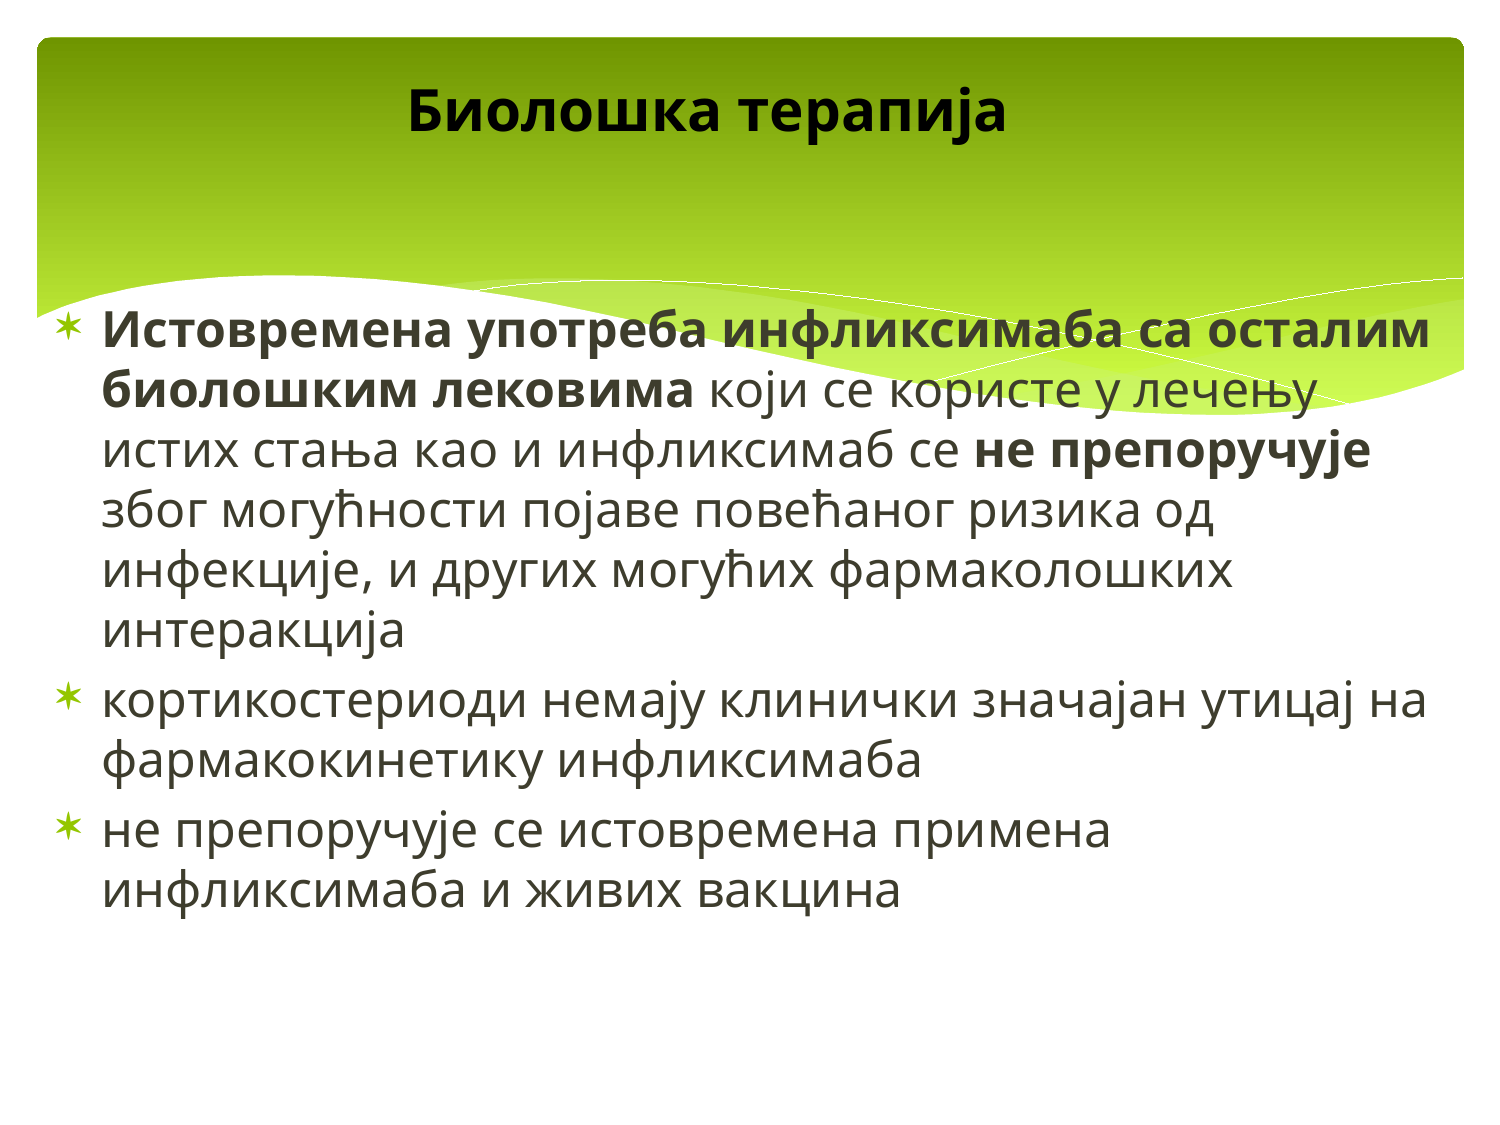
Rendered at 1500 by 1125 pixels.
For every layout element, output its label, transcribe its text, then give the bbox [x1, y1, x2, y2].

list Истовремена употреба инфликсимаба са осталим биолошким лековима који се користе у лечењу истих стања као и инфликсимаб се не препоручује због могућности појаве повећаног ризика од инфекције, и других могућих фармаколошких интеракција кортикостериоди немају клинички значајан утицај на фармакокинетику инфликсимаба не препоручује се истовремена примена инфликсимаба и живих вакцина [41, 219, 1459, 1106]
title Биолошка терапија [112, 42, 1319, 173]
